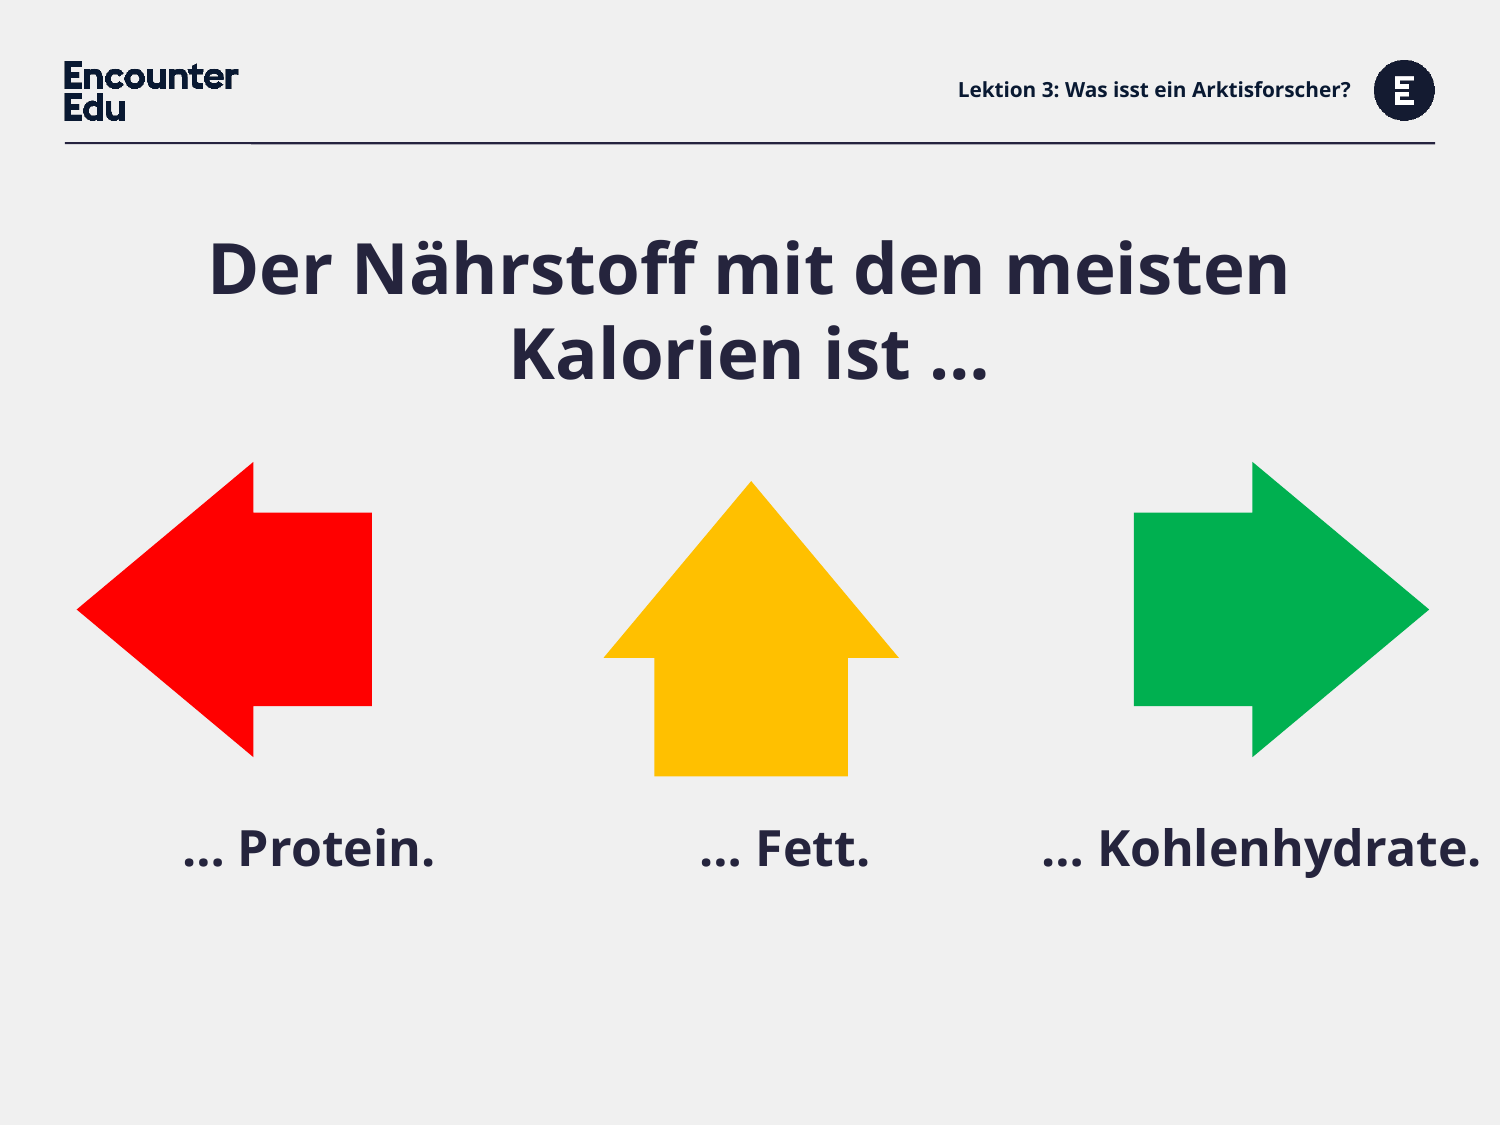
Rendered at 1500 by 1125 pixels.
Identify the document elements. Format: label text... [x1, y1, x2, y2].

text_box [1131, 459, 1432, 760]
table_header … Fett. [547, 805, 1023, 1020]
table_header … Protein. [71, 805, 547, 1020]
text_box [74, 459, 375, 760]
text_box Der Nährstoff mit den meisten Kalorien ist … [73, 215, 1427, 401]
text_box [601, 478, 901, 779]
table_header … Kohlenhydrate. [1023, 805, 1500, 1020]
title Lektion 3: Was isst ein Arktisforscher? [749, 67, 1359, 114]
picture [60, 59, 243, 122]
picture [1372, 58, 1436, 122]
